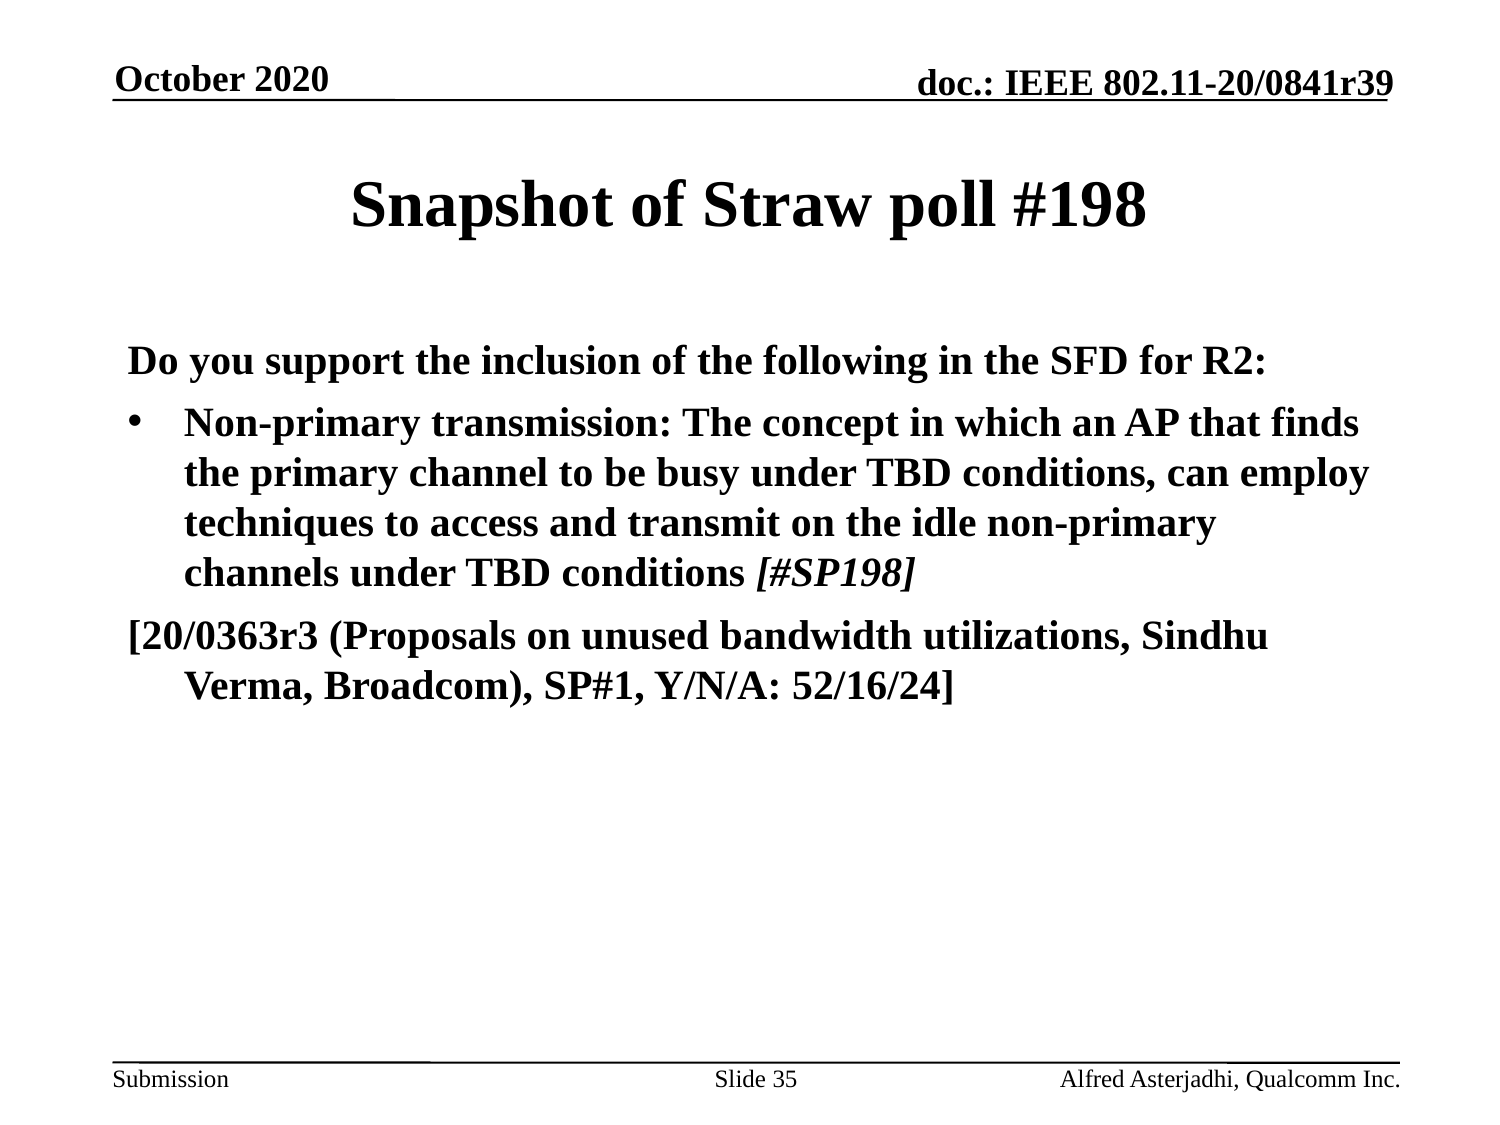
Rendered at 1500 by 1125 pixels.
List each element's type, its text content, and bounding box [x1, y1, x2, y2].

footer Alfred Asterjadhi, Qualcomm Inc. [878, 1061, 1402, 1093]
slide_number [114, 54, 423, 100]
list Do you support the inclusion of the following in the SFD for R2: Non-primary transmission: The concept in which an AP that finds the primary channel to be busy under TBD conditions, can employ techniques to access and transmit on the idle non-primary channels under TBD conditions [#SP198] [20/0363r3 (Proposals on unused bandwidth utilizations, Sindhu Verma, Broadcom), SP#1, Y/N/A: 52/16/24] [112, 324, 1388, 1000]
slide_number Slide 35 [712, 1061, 800, 1123]
title Snapshot of Straw poll #198 [112, 112, 1388, 288]
